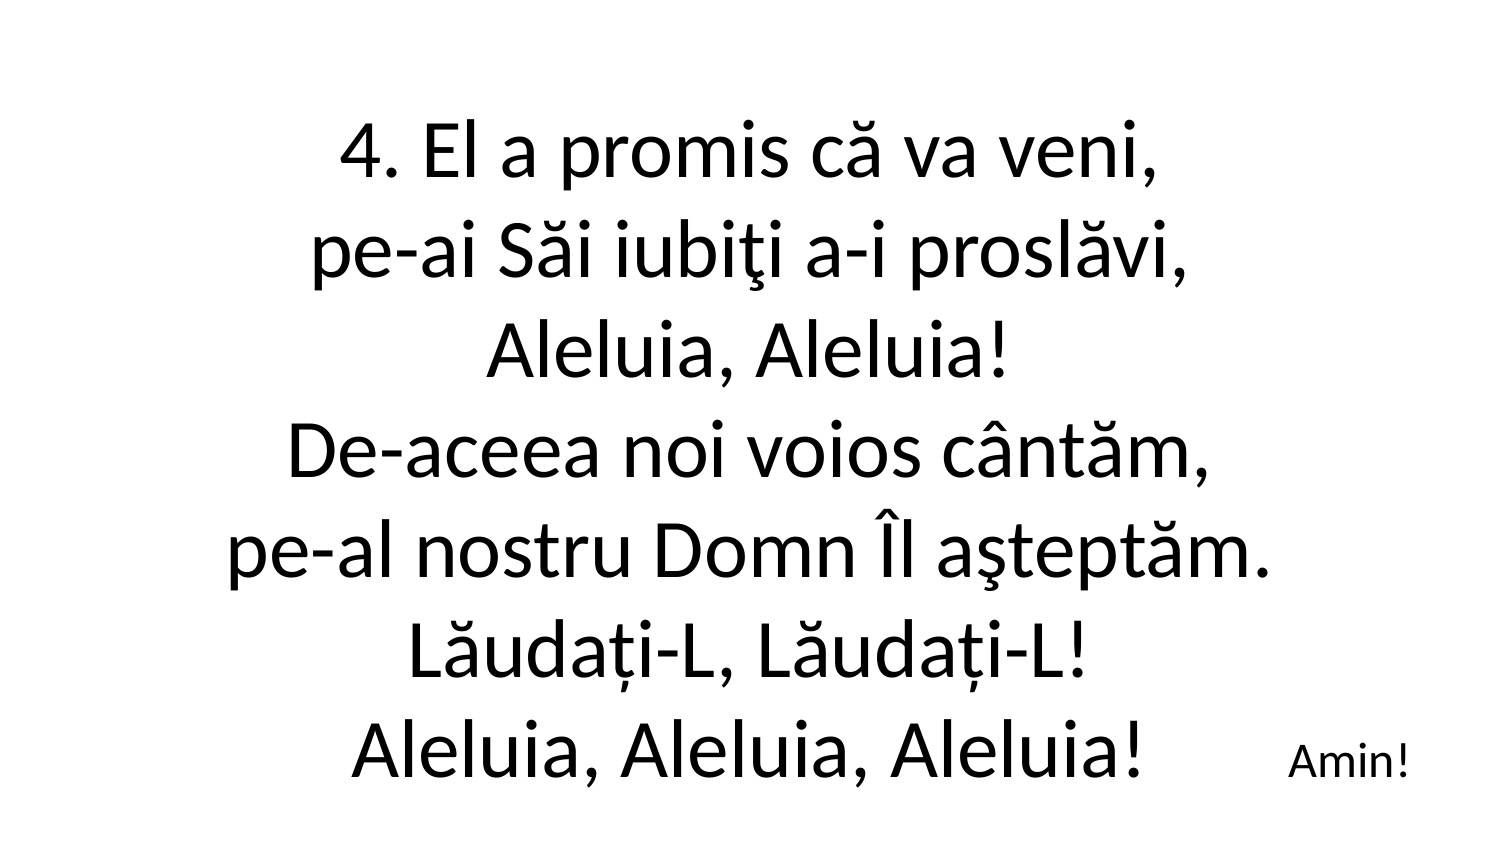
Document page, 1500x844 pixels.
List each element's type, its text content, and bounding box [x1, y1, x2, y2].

text_box 4. El a promis că va veni, pe-ai Săi iubiţi a-i proslăvi, Aleluia, Aleluia! De-aceea noi voios cântăm, pe-al nostru Domn Îl aşteptăm. Lăudați-L, Lăudați-L! Aleluia, Aleluia, Aleluia! [210, 42, 1289, 802]
text_box Amin! [1273, 674, 1427, 795]
